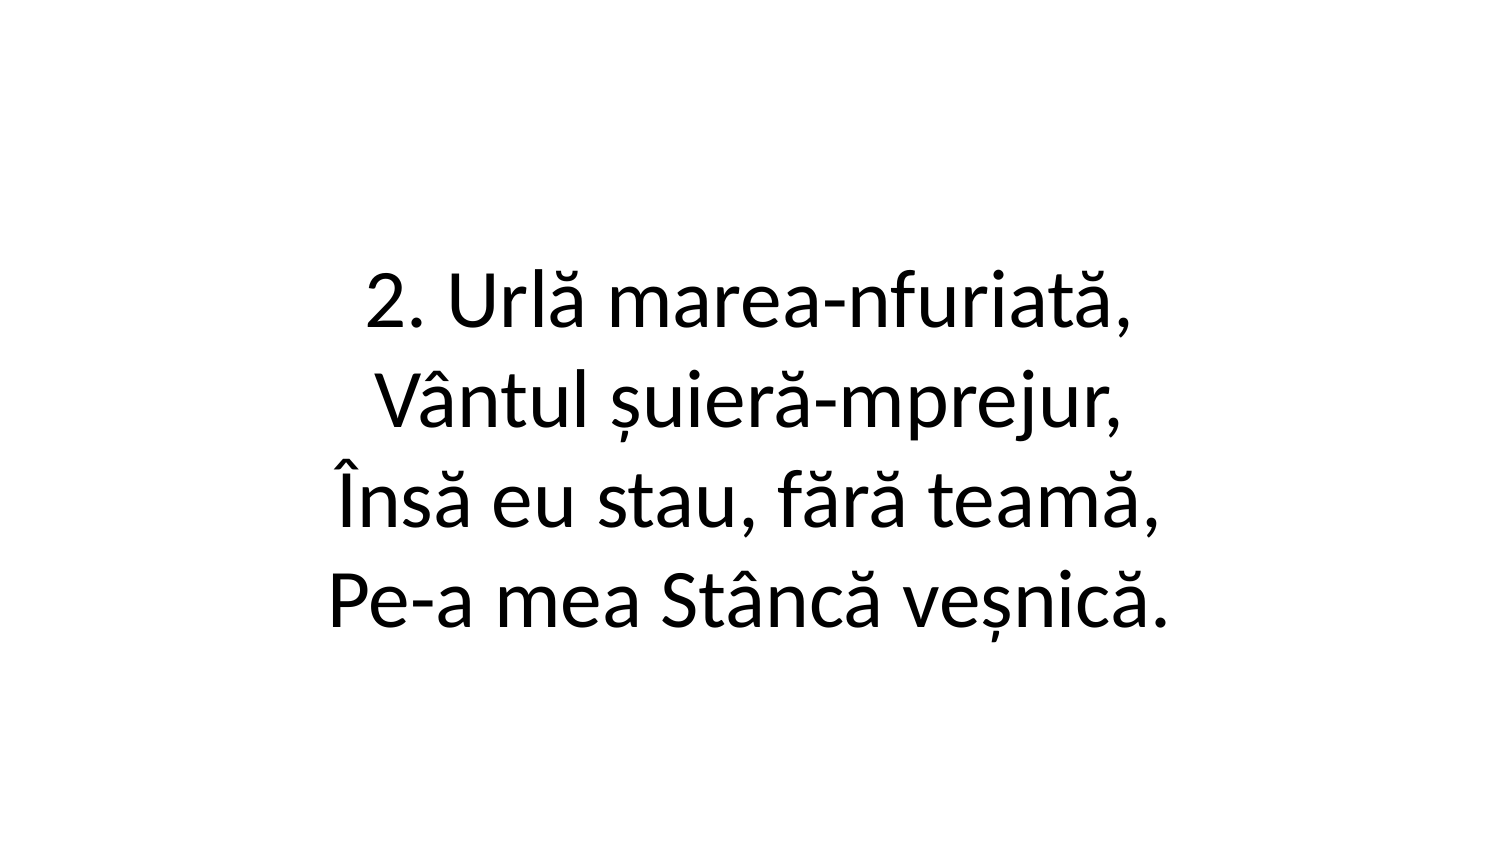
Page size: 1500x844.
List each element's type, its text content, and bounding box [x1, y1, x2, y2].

text_box 2. Urlă marea-nfuriată, Vântul șuieră-mprejur, Însă eu stau, fără teamă, Pe-a mea Stâncă veșnică. [312, 192, 1188, 652]
